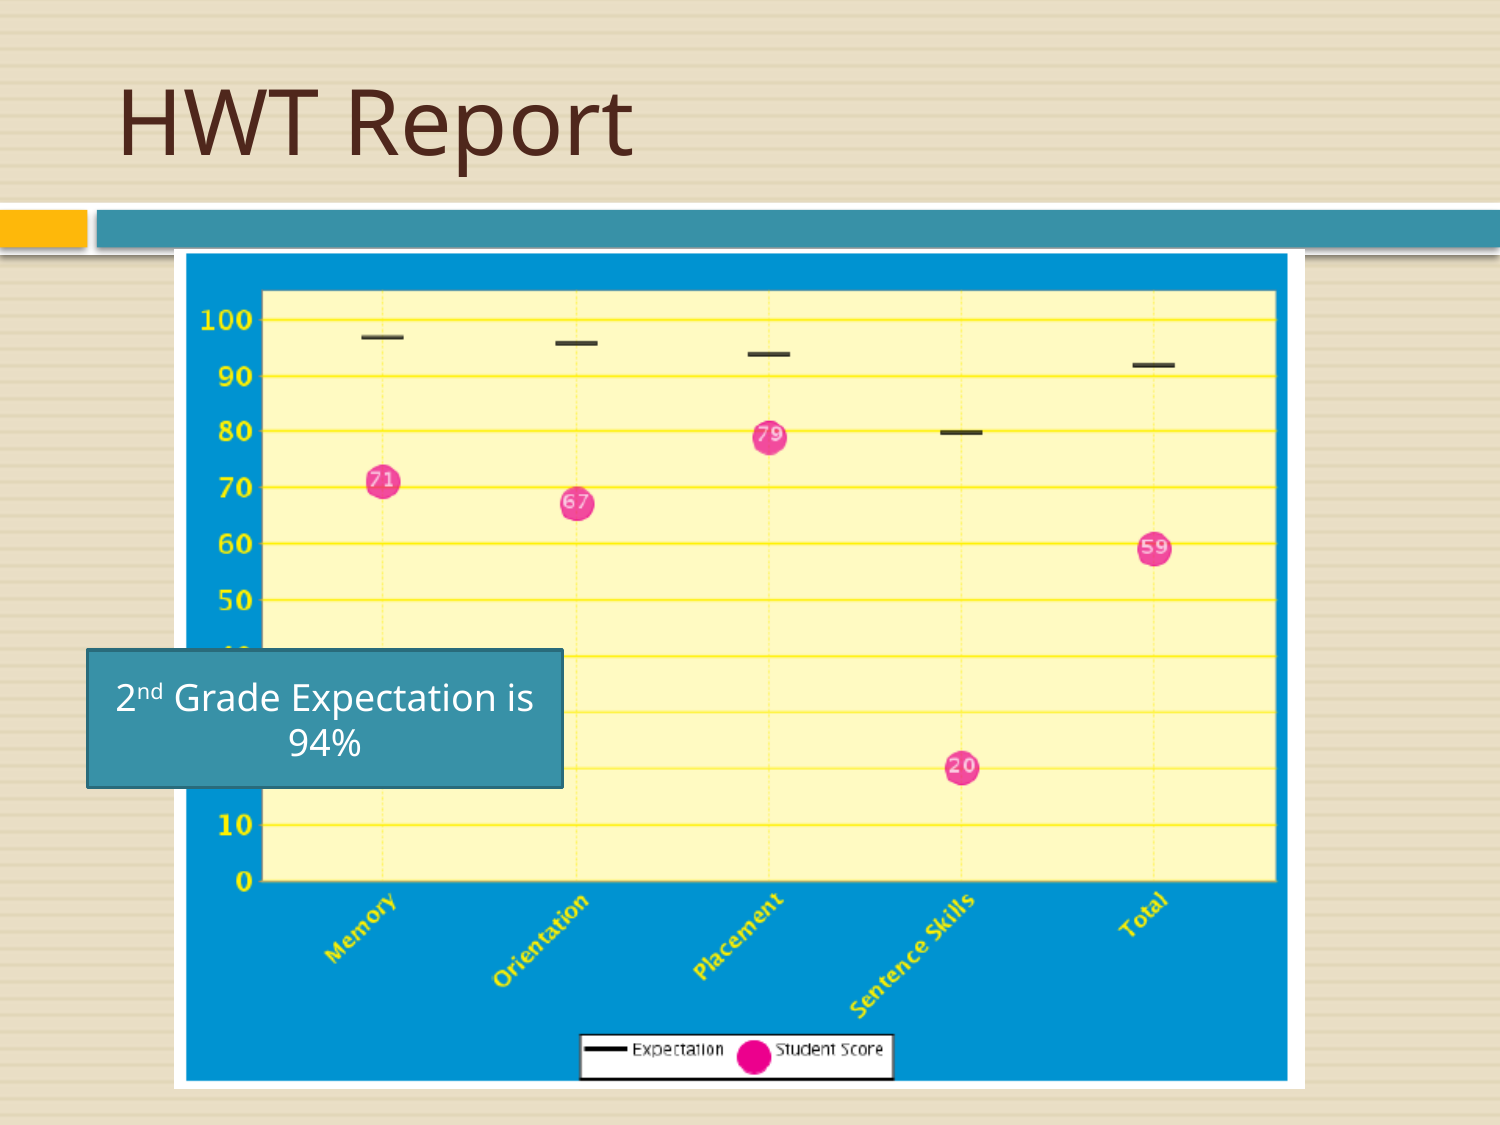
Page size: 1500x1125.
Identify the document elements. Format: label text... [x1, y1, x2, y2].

text_box 2nd Grade Expectation is 94% [86, 648, 168, 789]
picture [174, 249, 1305, 1090]
title HWT Report [100, 37, 1439, 201]
